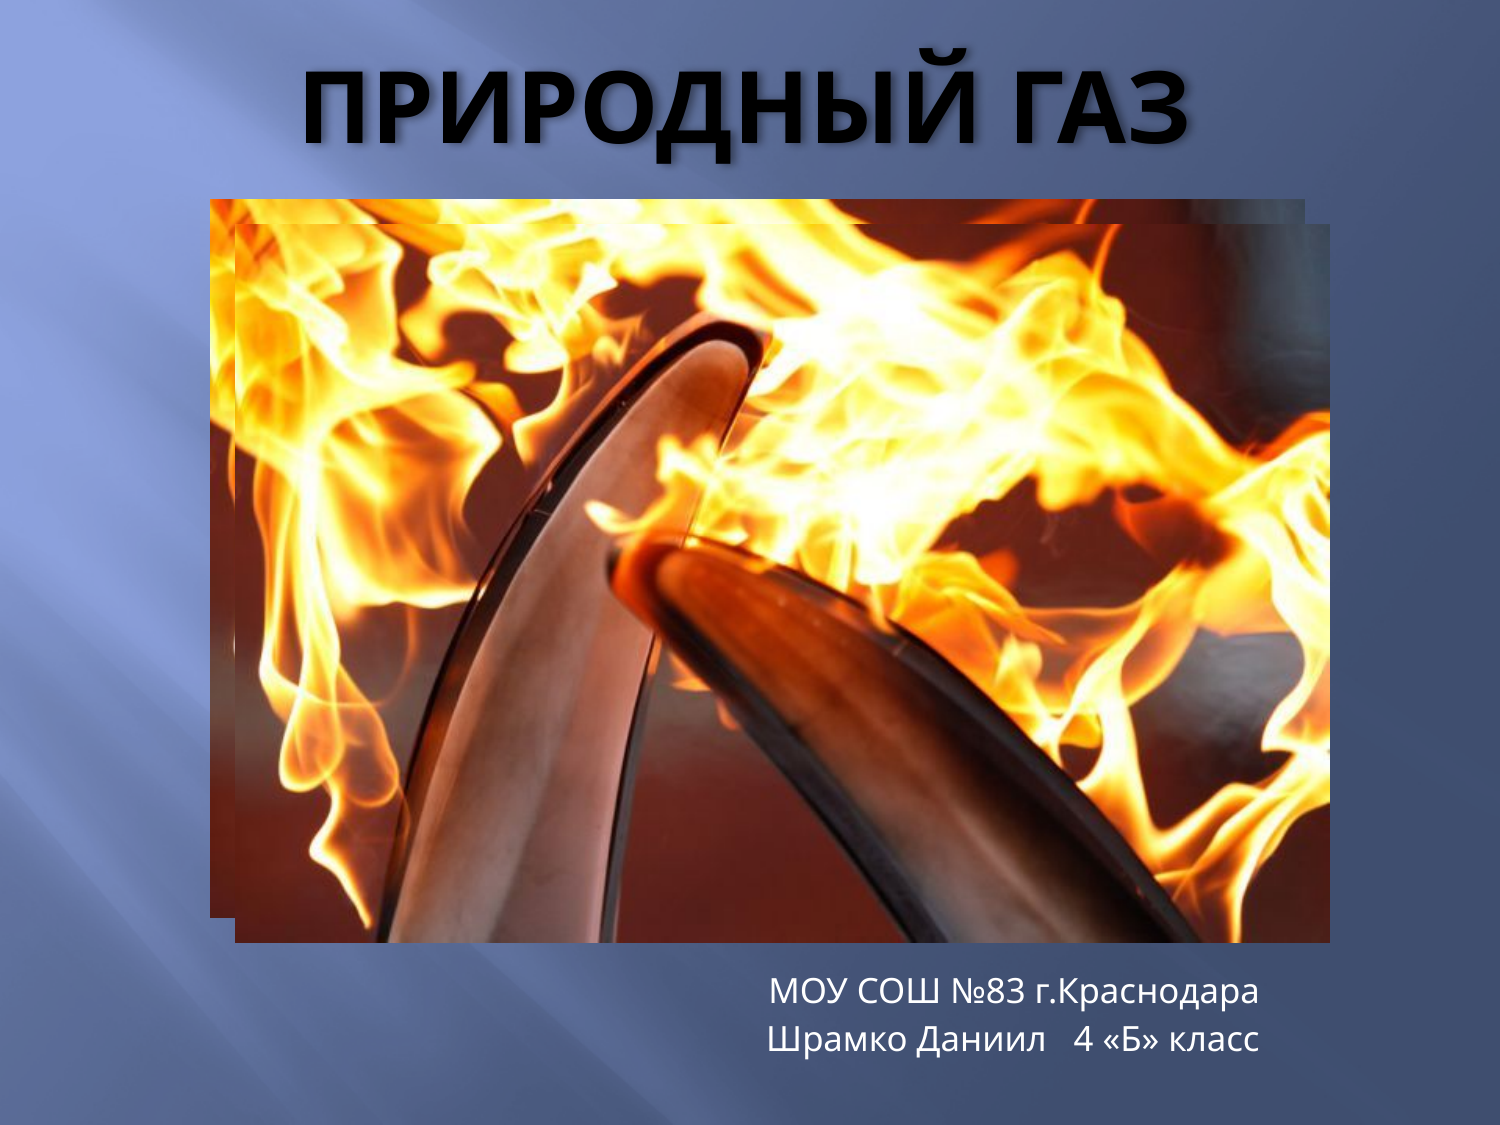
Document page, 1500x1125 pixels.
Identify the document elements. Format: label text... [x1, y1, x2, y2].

picture [210, 198, 1330, 944]
title Природный газ [69, 23, 1420, 164]
subtitle МОУ СОШ №83 г.Краснодара Шрамко Даниил 4 «Б» класс [234, 960, 1275, 1067]
